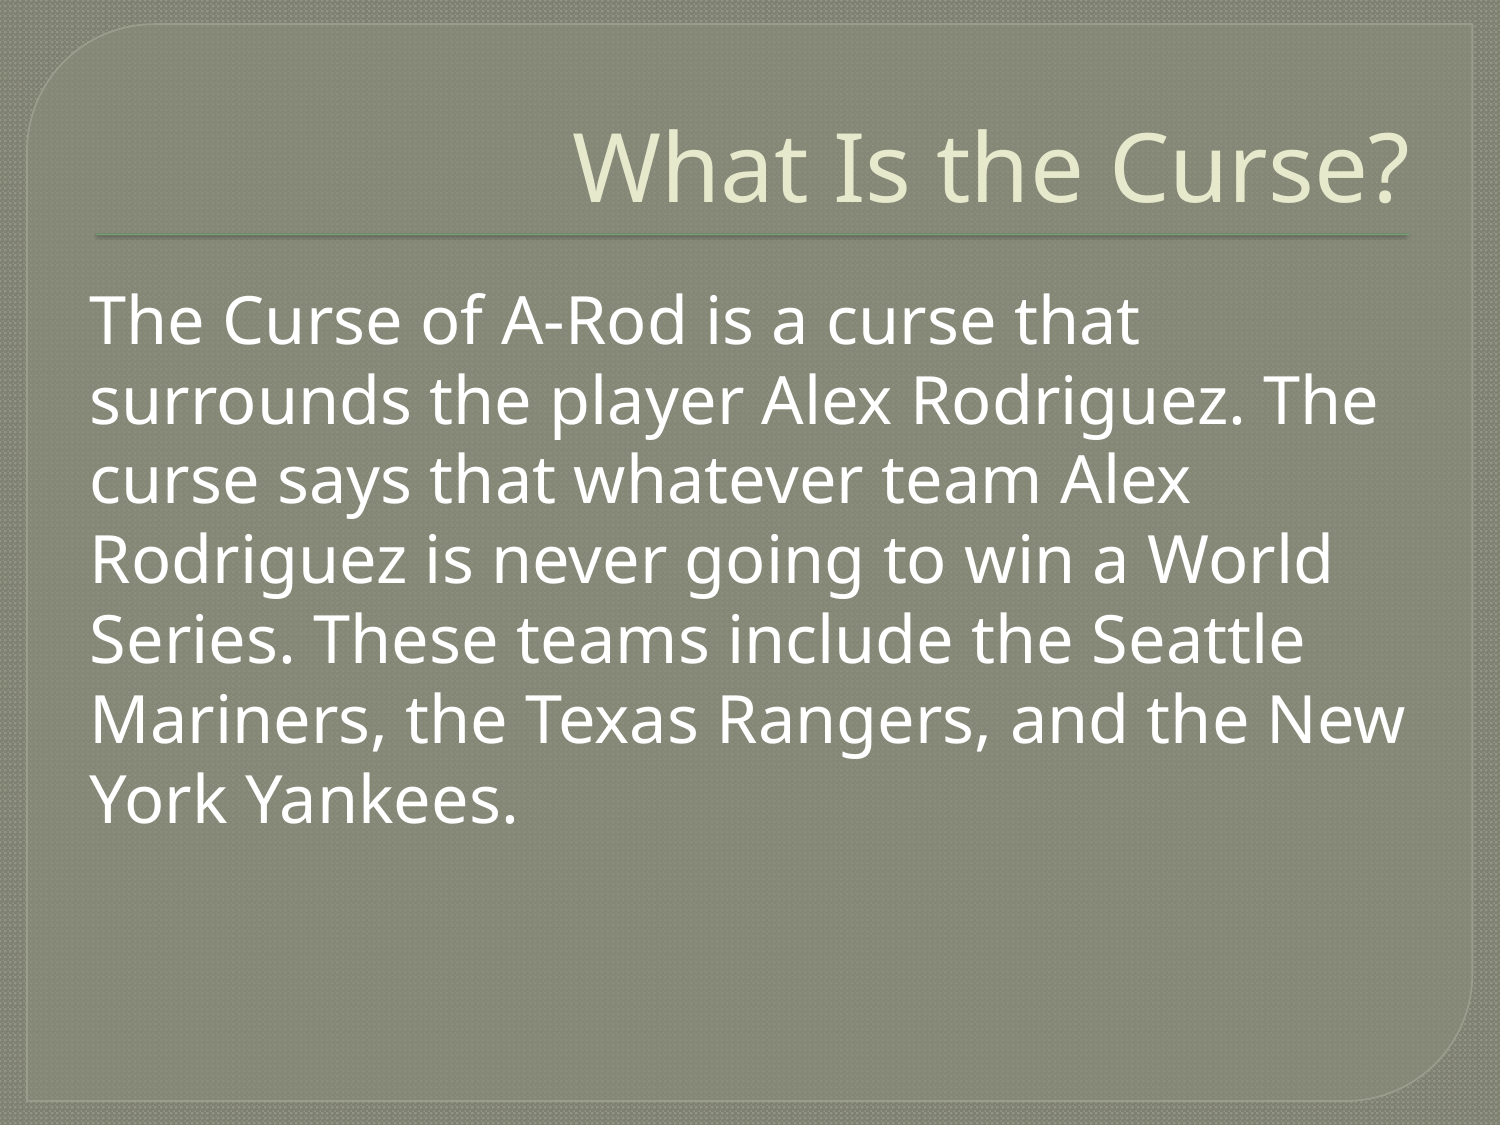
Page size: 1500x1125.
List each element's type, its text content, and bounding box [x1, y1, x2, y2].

list The Curse of A-Rod is a curse that surrounds the player Alex Rodriguez. The curse says that whatever team Alex Rodriguez is never going to win a World Series. These teams include the Seattle Mariners, the Texas Rangers, and the New York Yankees. [75, 270, 1425, 1013]
title What Is the Curse? [75, 41, 1425, 230]
